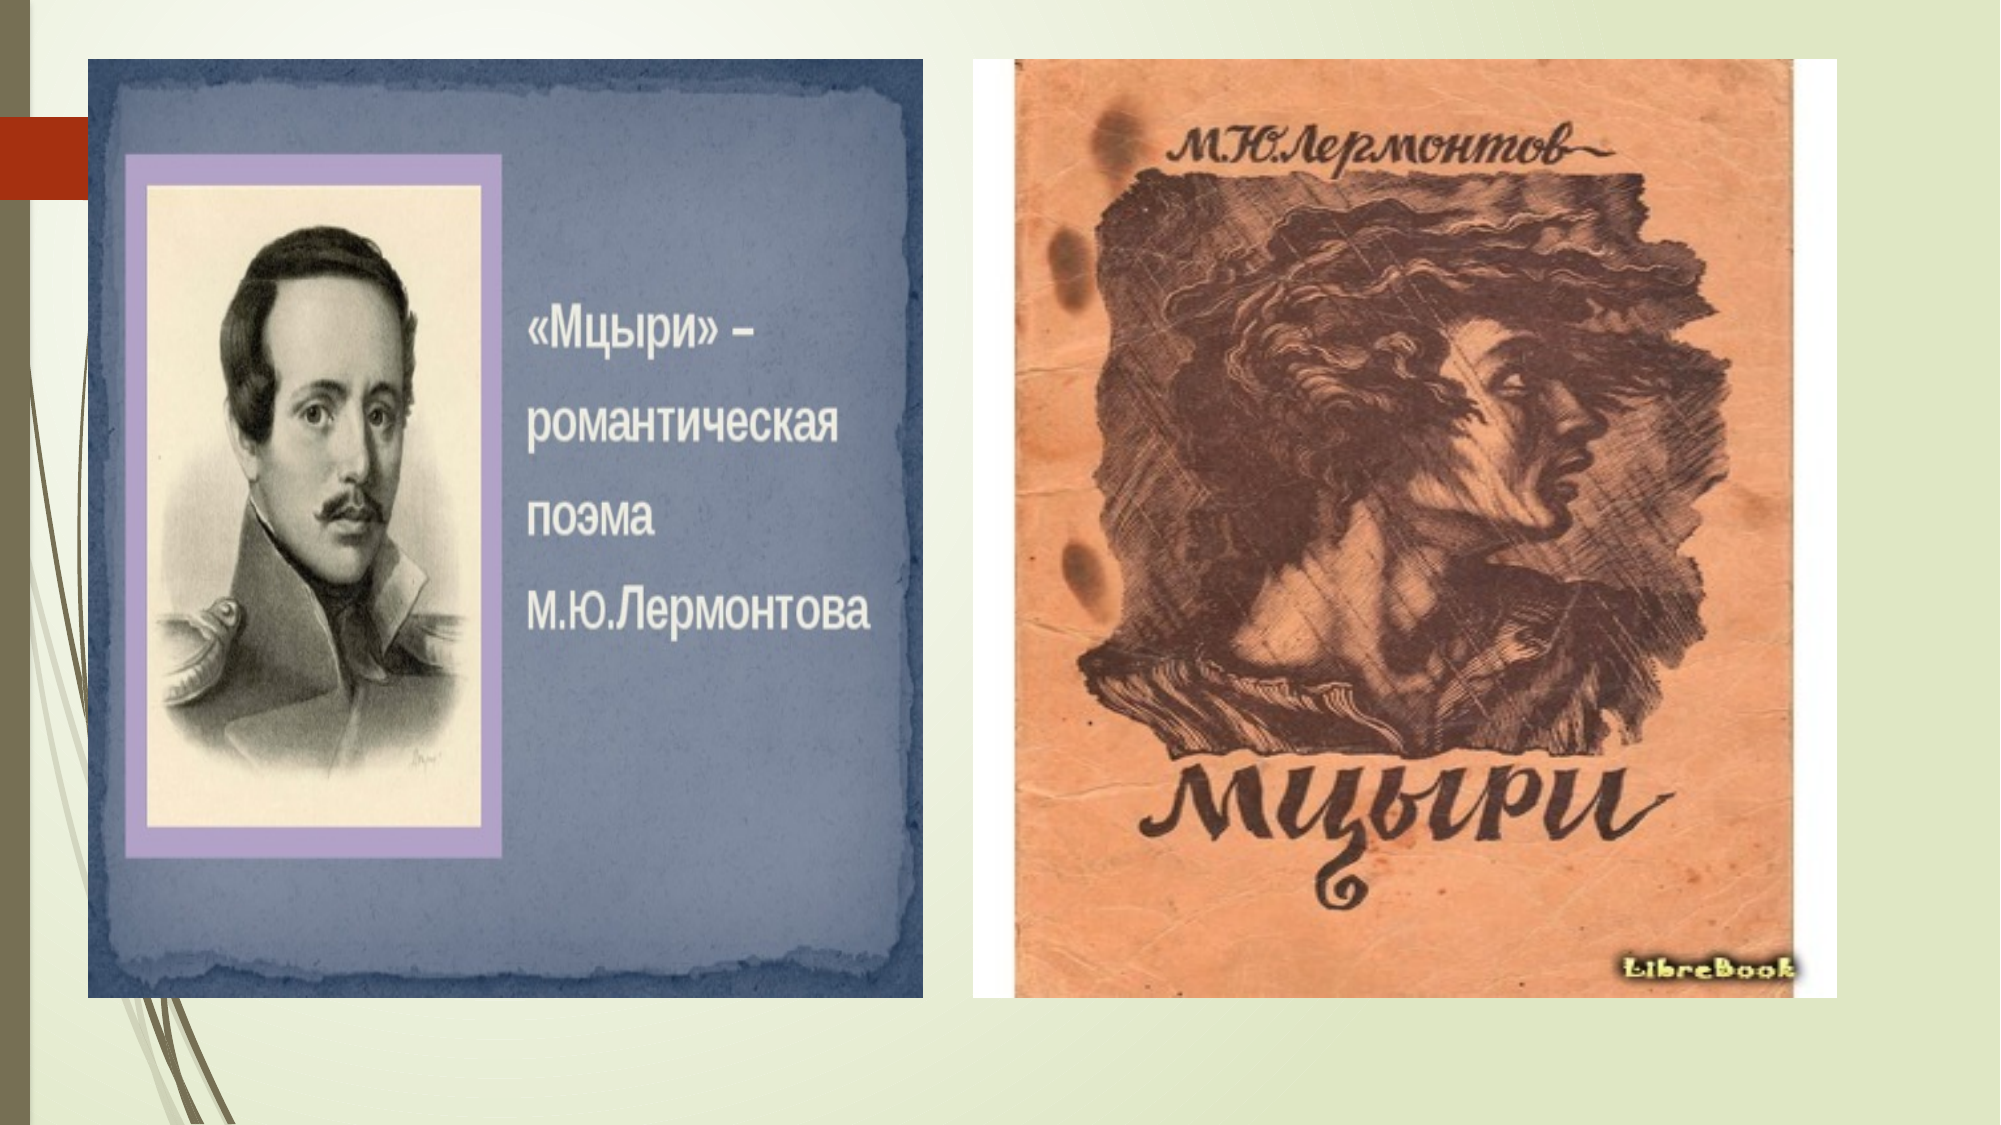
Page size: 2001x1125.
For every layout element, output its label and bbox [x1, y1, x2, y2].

picture [973, 59, 1837, 998]
picture [87, 59, 924, 998]
